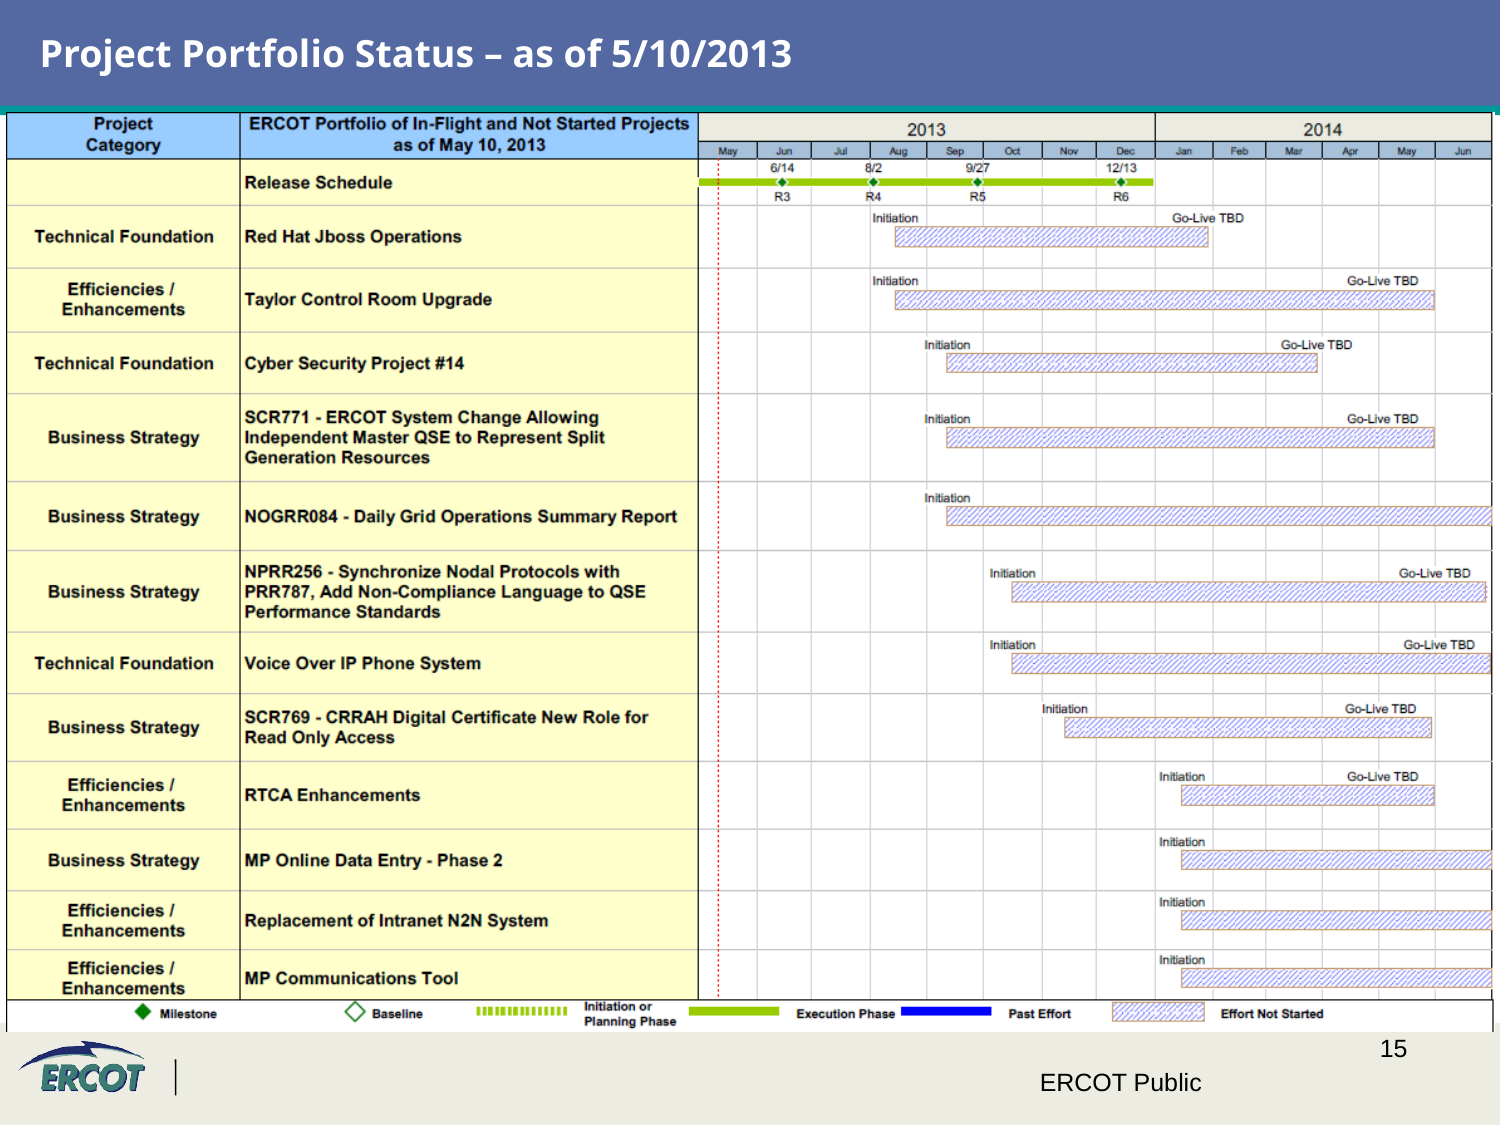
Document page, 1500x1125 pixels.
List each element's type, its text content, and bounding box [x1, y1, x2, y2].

footer ERCOT Public [1025, 1059, 1438, 1125]
picture [6, 112, 1495, 1111]
text_box Project Portfolio Status – as of 5/10/2013 [24, 30, 1163, 106]
text_box [24, 22, 1450, 85]
